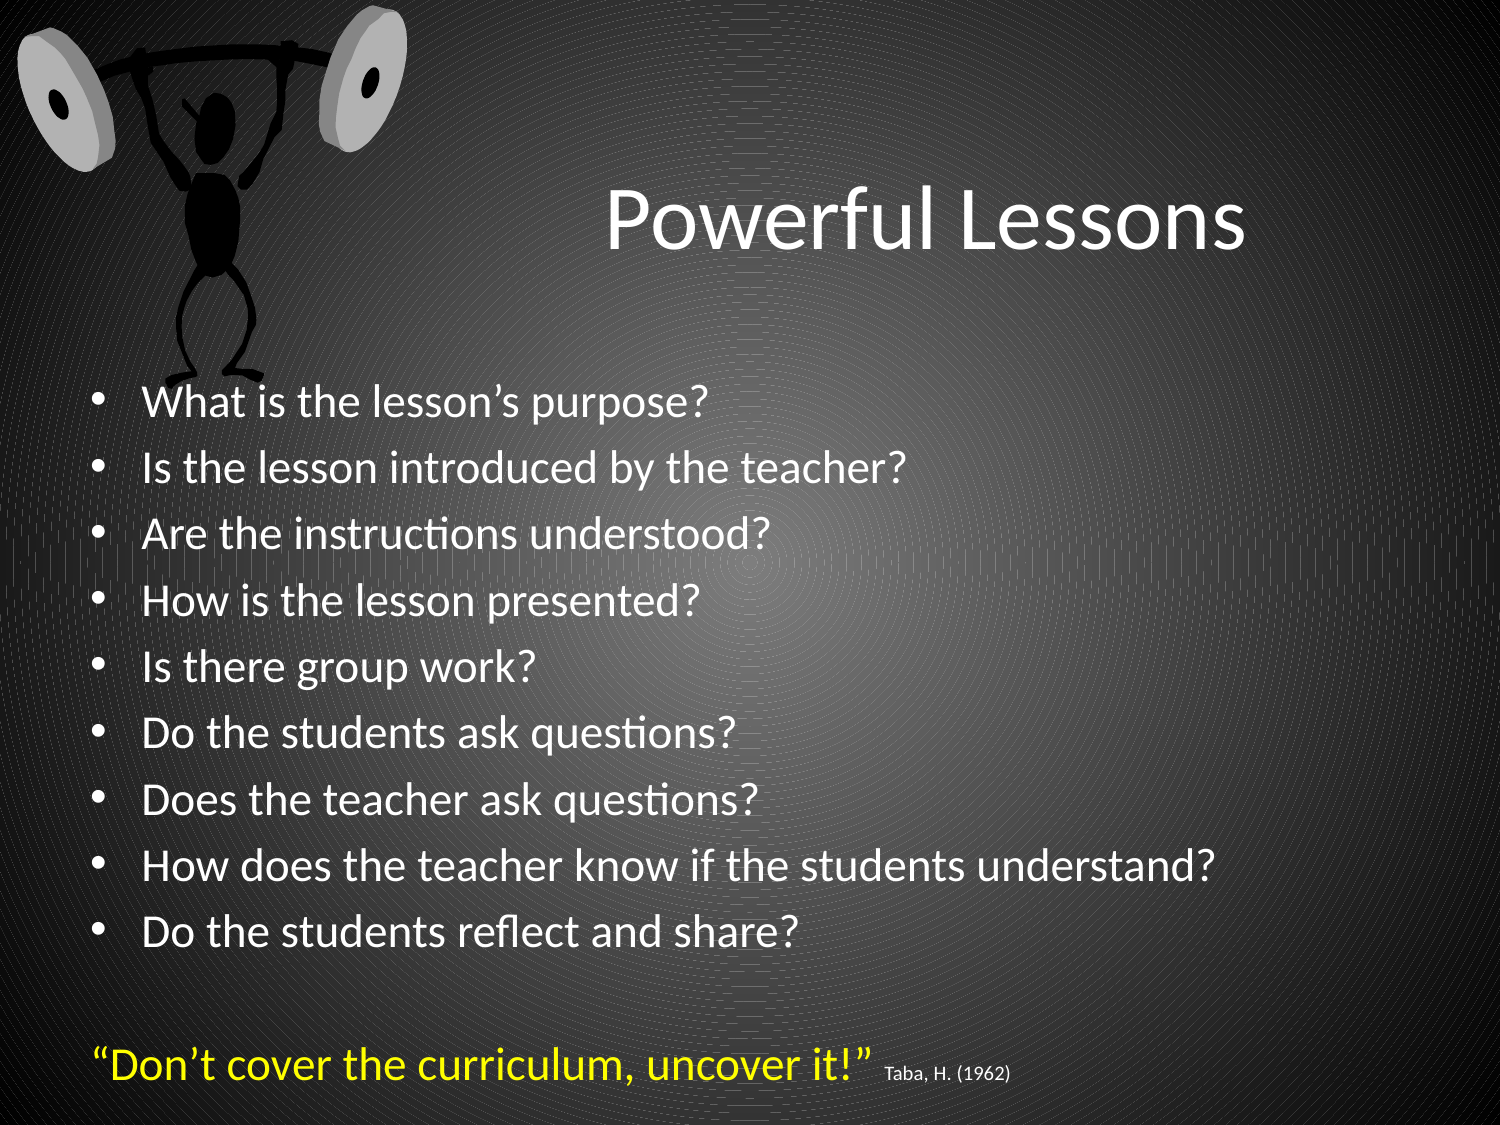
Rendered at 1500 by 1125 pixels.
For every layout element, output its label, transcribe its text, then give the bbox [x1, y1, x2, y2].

list What is the lesson’s purpose? Is the lesson introduced by the teacher? Are the instructions understood? How is the lesson presented? Is there group work? Do the students ask questions? Does the teacher ask questions? How does the teacher know if the students understand? Do the students reflect and share? “Don’t cover the curriculum, uncover it!” Taba, H. (1962) [75, 362, 1425, 1100]
picture [0, 0, 423, 390]
title Powerful Lessons [428, 99, 1425, 325]
